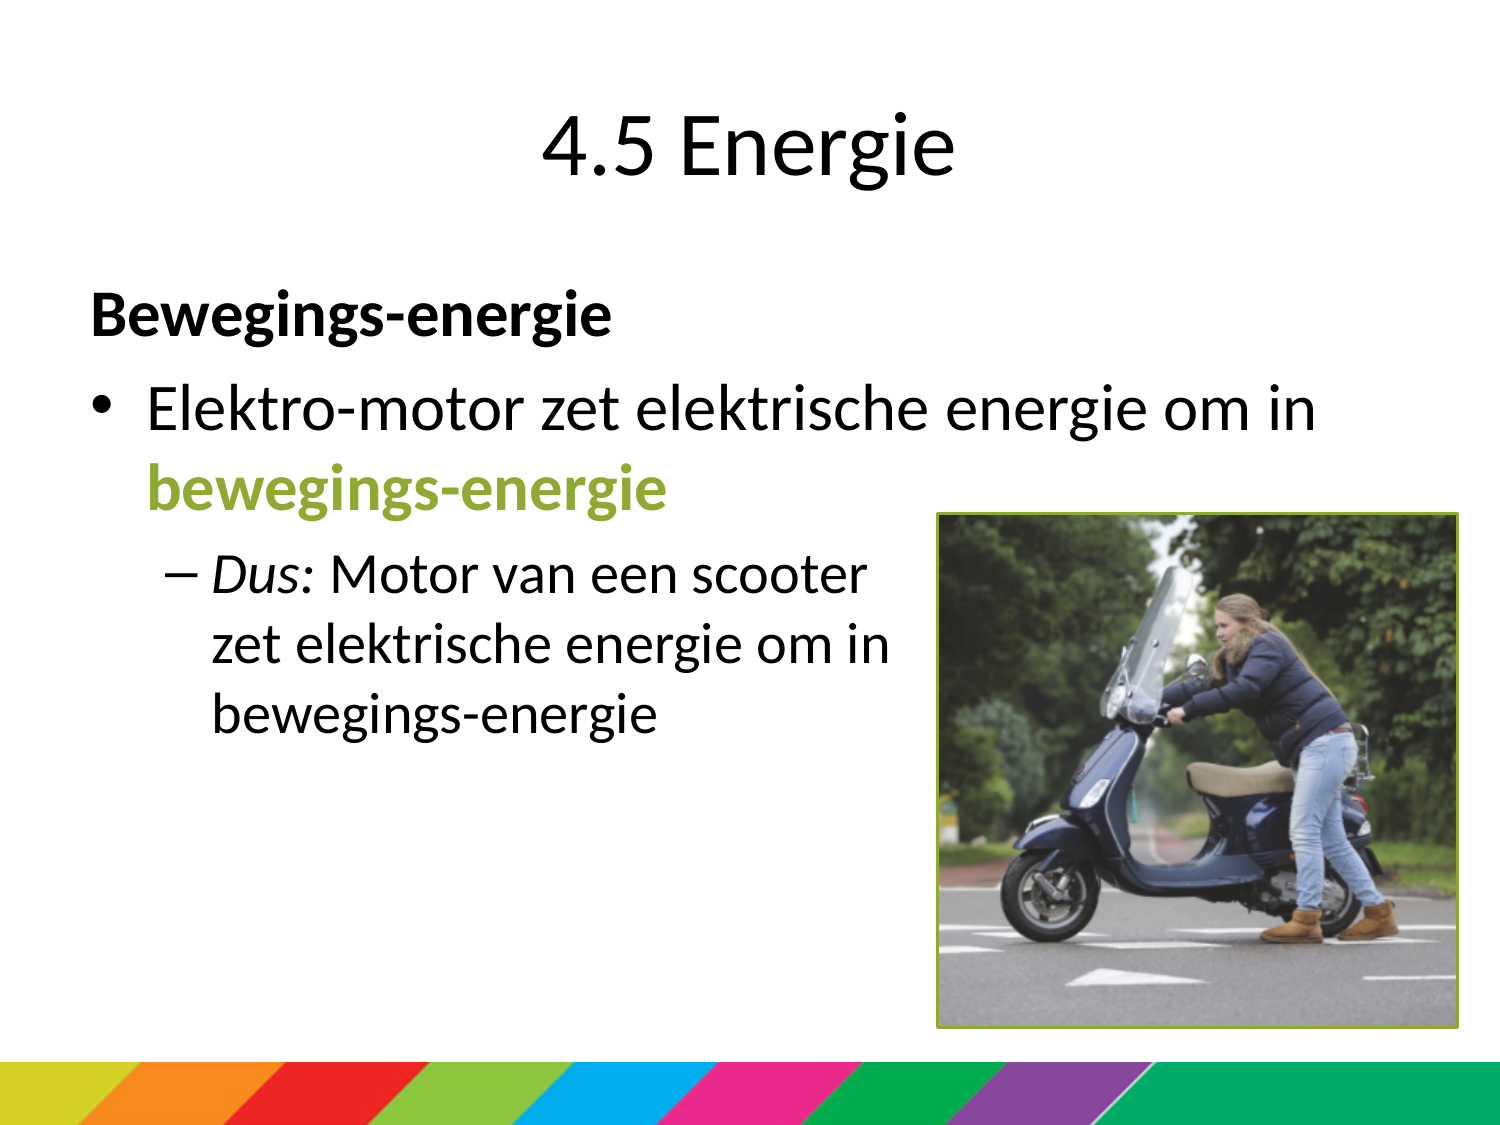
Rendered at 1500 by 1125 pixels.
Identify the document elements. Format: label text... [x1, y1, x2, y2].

title 4.5 Energie [75, 45, 1425, 233]
list Bewegings-energie Elektro-motor zet elektrische energie om in bewegings-energie Dus: Motor van een scooter zet elektrische energie om in bewegings-energie [75, 262, 1425, 1005]
picture [0, 1062, 574, 1125]
picture [938, 514, 1457, 1027]
picture [656, 1062, 1500, 1125]
